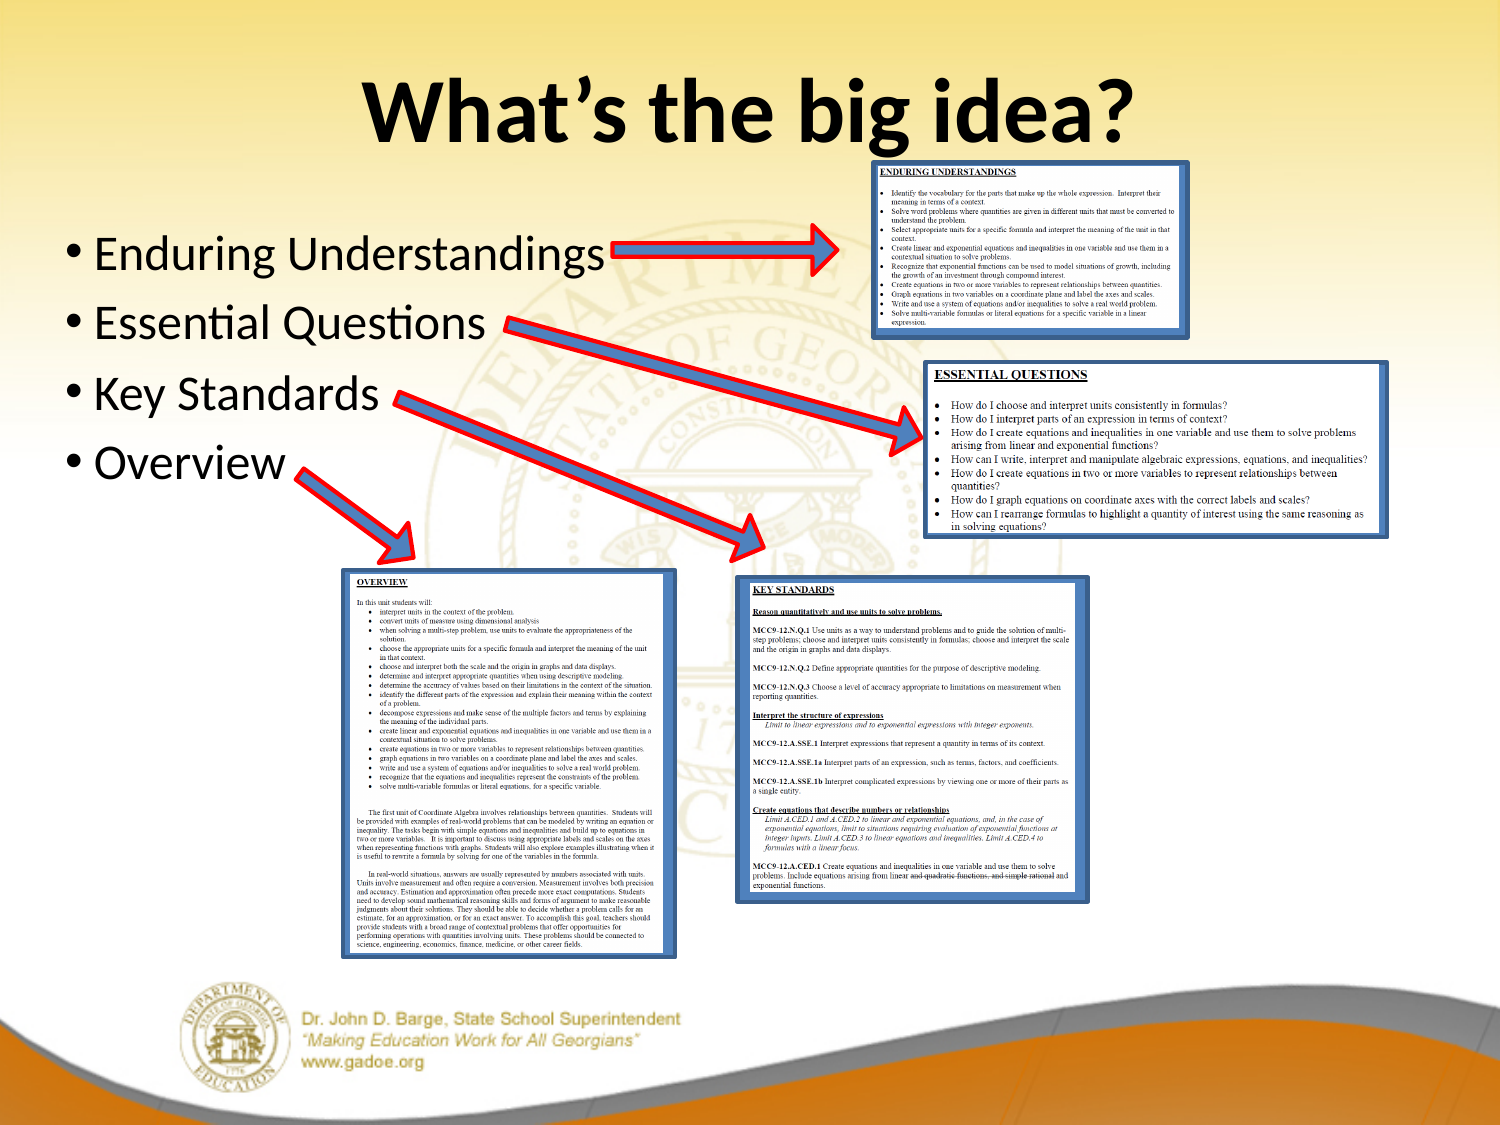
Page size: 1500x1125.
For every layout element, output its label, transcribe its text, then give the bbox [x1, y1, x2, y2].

text_box [735, 575, 1090, 904]
text_box [502, 315, 923, 458]
text_box [610, 223, 840, 277]
text_box [341, 568, 677, 959]
text_box [871, 160, 1190, 340]
text_box [923, 360, 1389, 539]
text_box [392, 389, 766, 564]
subtitle Enduring Understandings Essential Questions Key Standards Overview [49, 212, 1426, 926]
picture [0, 0, 1500, 1125]
text_box [293, 466, 416, 566]
title What’s the big idea? [112, 49, 1388, 163]
